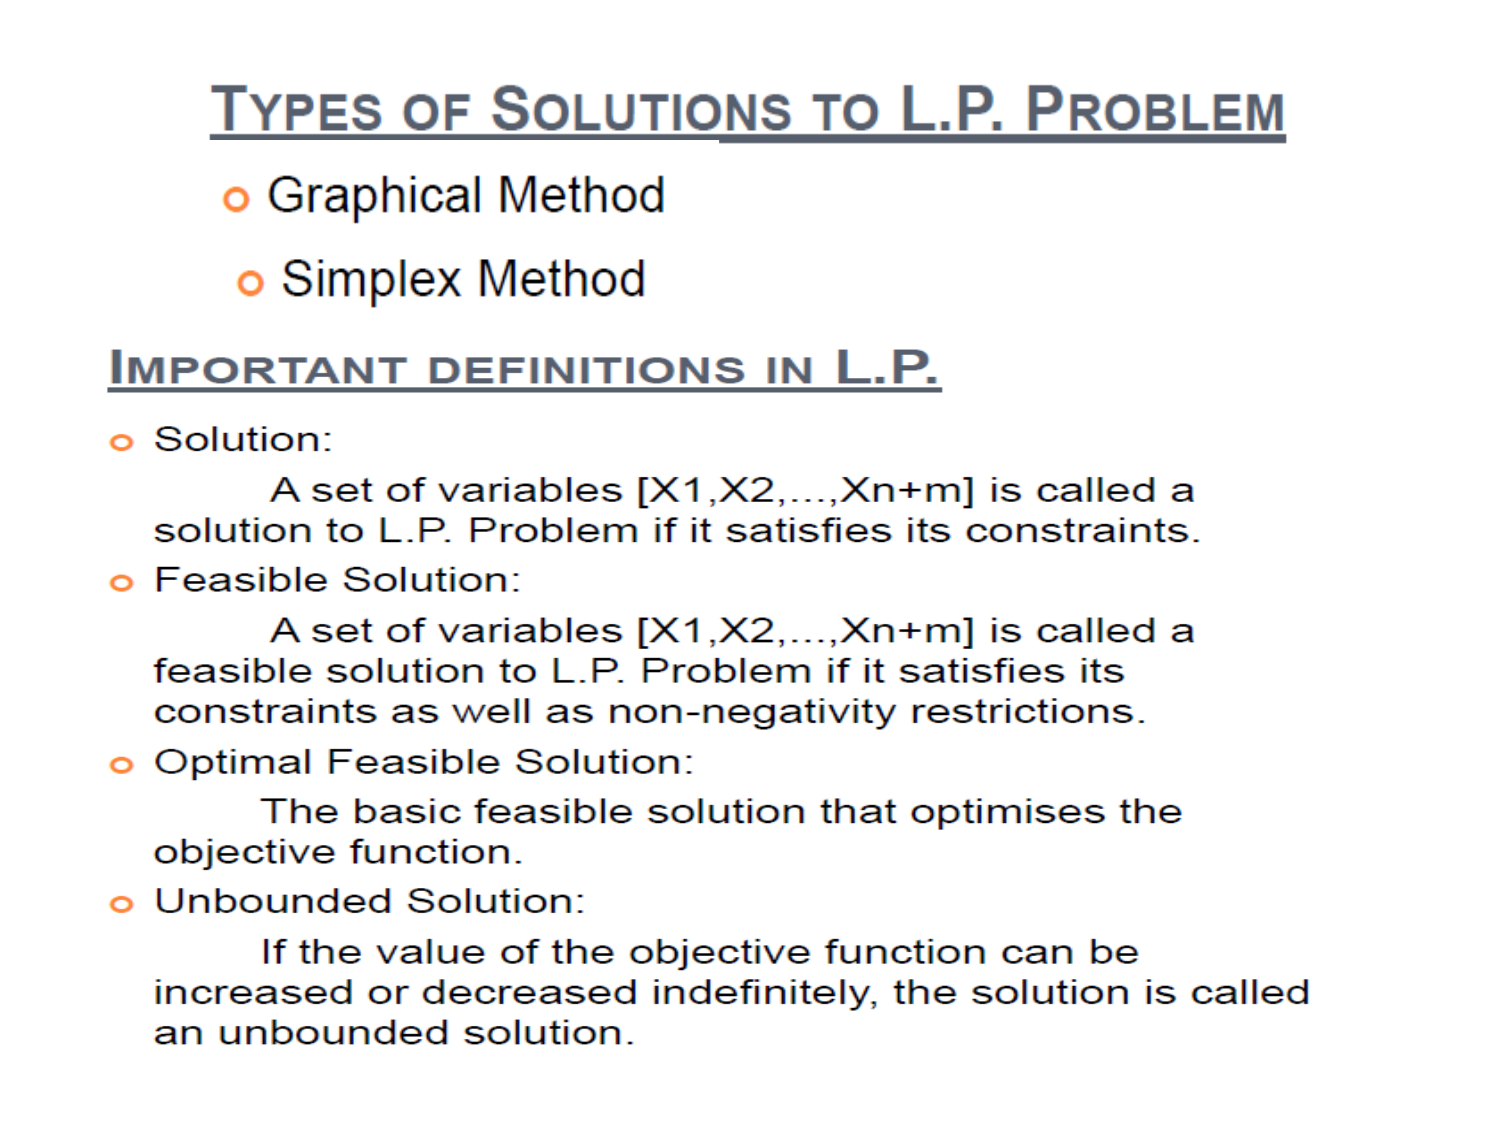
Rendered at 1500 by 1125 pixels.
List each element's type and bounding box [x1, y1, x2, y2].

picture [187, 62, 1316, 324]
picture [80, 325, 1358, 1076]
